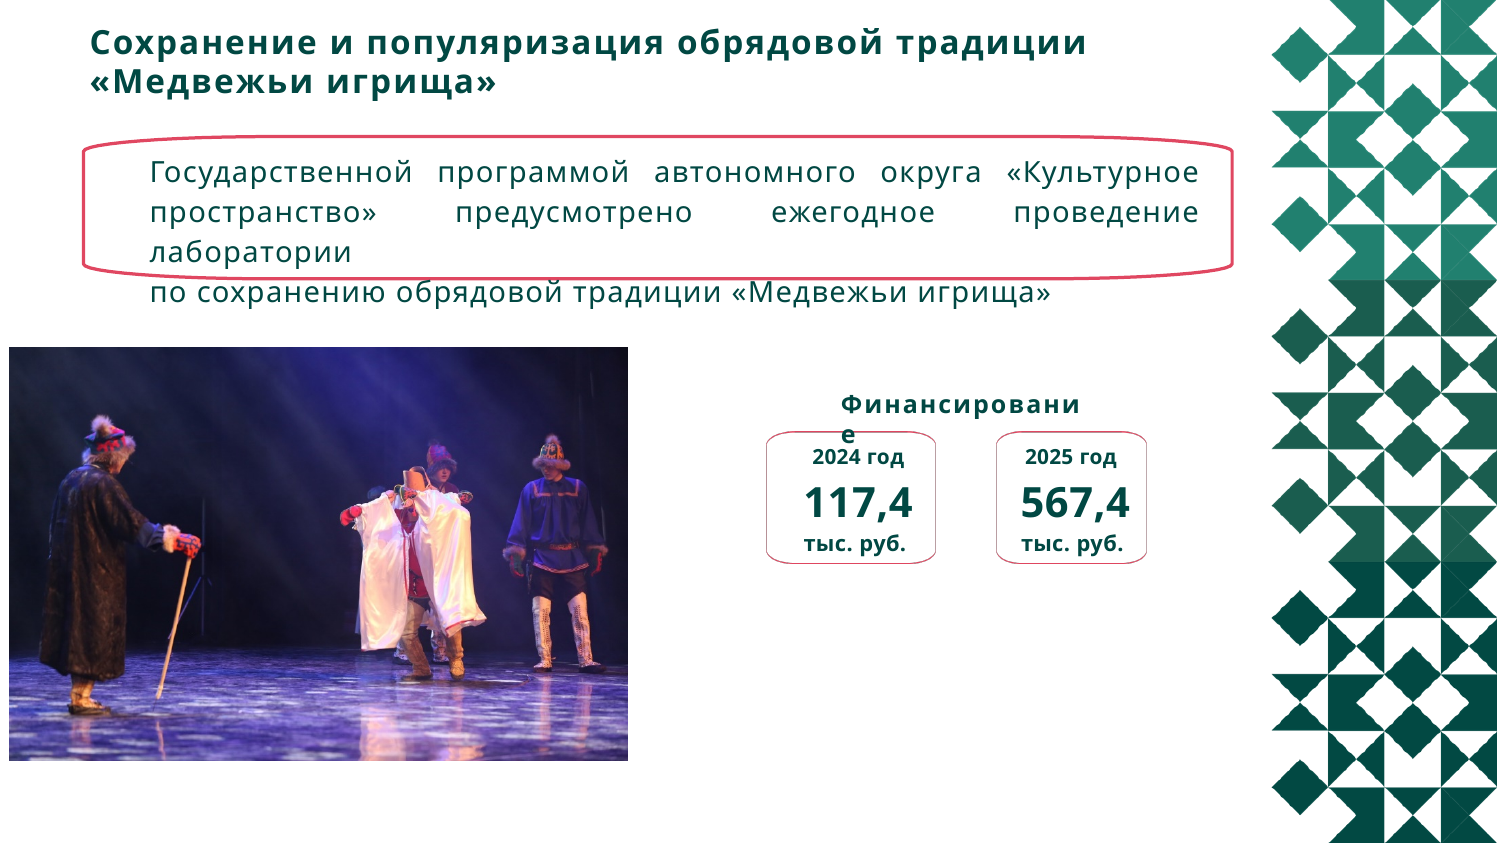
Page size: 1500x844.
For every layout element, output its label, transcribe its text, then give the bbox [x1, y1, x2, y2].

picture [1271, 0, 1497, 843]
title Сохранение и популяризация обрядовой традиции «Медвежьи игрища» [87, 18, 1150, 148]
text_box Государственной программой автономного округа «Культурное пространство» предусмотрено ежегодное проведение лаборатории по сохранению обрядовой традиции «Медвежьи игрища» [132, 141, 1218, 316]
text_box Финансирование [838, 386, 1089, 449]
picture [765, 431, 936, 565]
text_box [138, 136, 1178, 141]
picture [995, 431, 1147, 565]
picture [9, 347, 629, 761]
text_box [1218, 145, 1233, 270]
text_box [83, 141, 132, 274]
